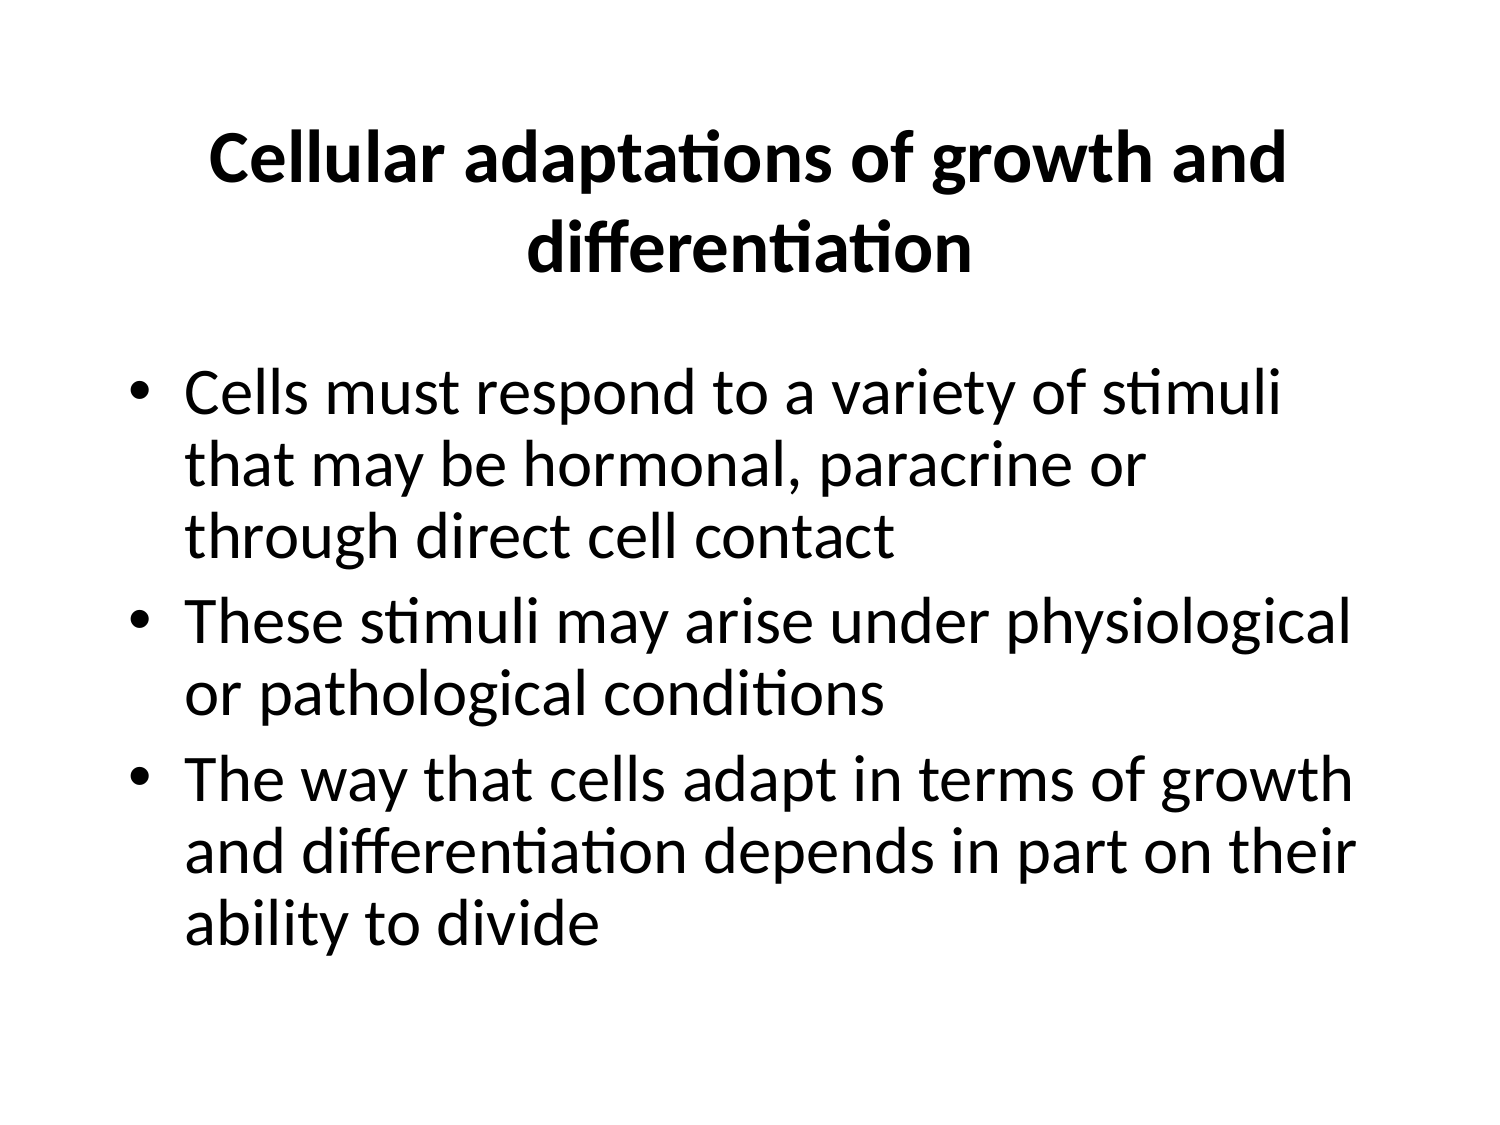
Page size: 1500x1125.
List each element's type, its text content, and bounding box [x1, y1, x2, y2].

text_box Cells must respond to a variety of stimuli that may be hormonal, paracrine or through direct cell contact These stimuli may arise under physiological or pathological conditions The way that cells adapt in terms of growth and differentiation depends in part on their ability to divide [113, 349, 1389, 1025]
text_box Cellular adaptations of growth and differentiation [112, 99, 1388, 288]
